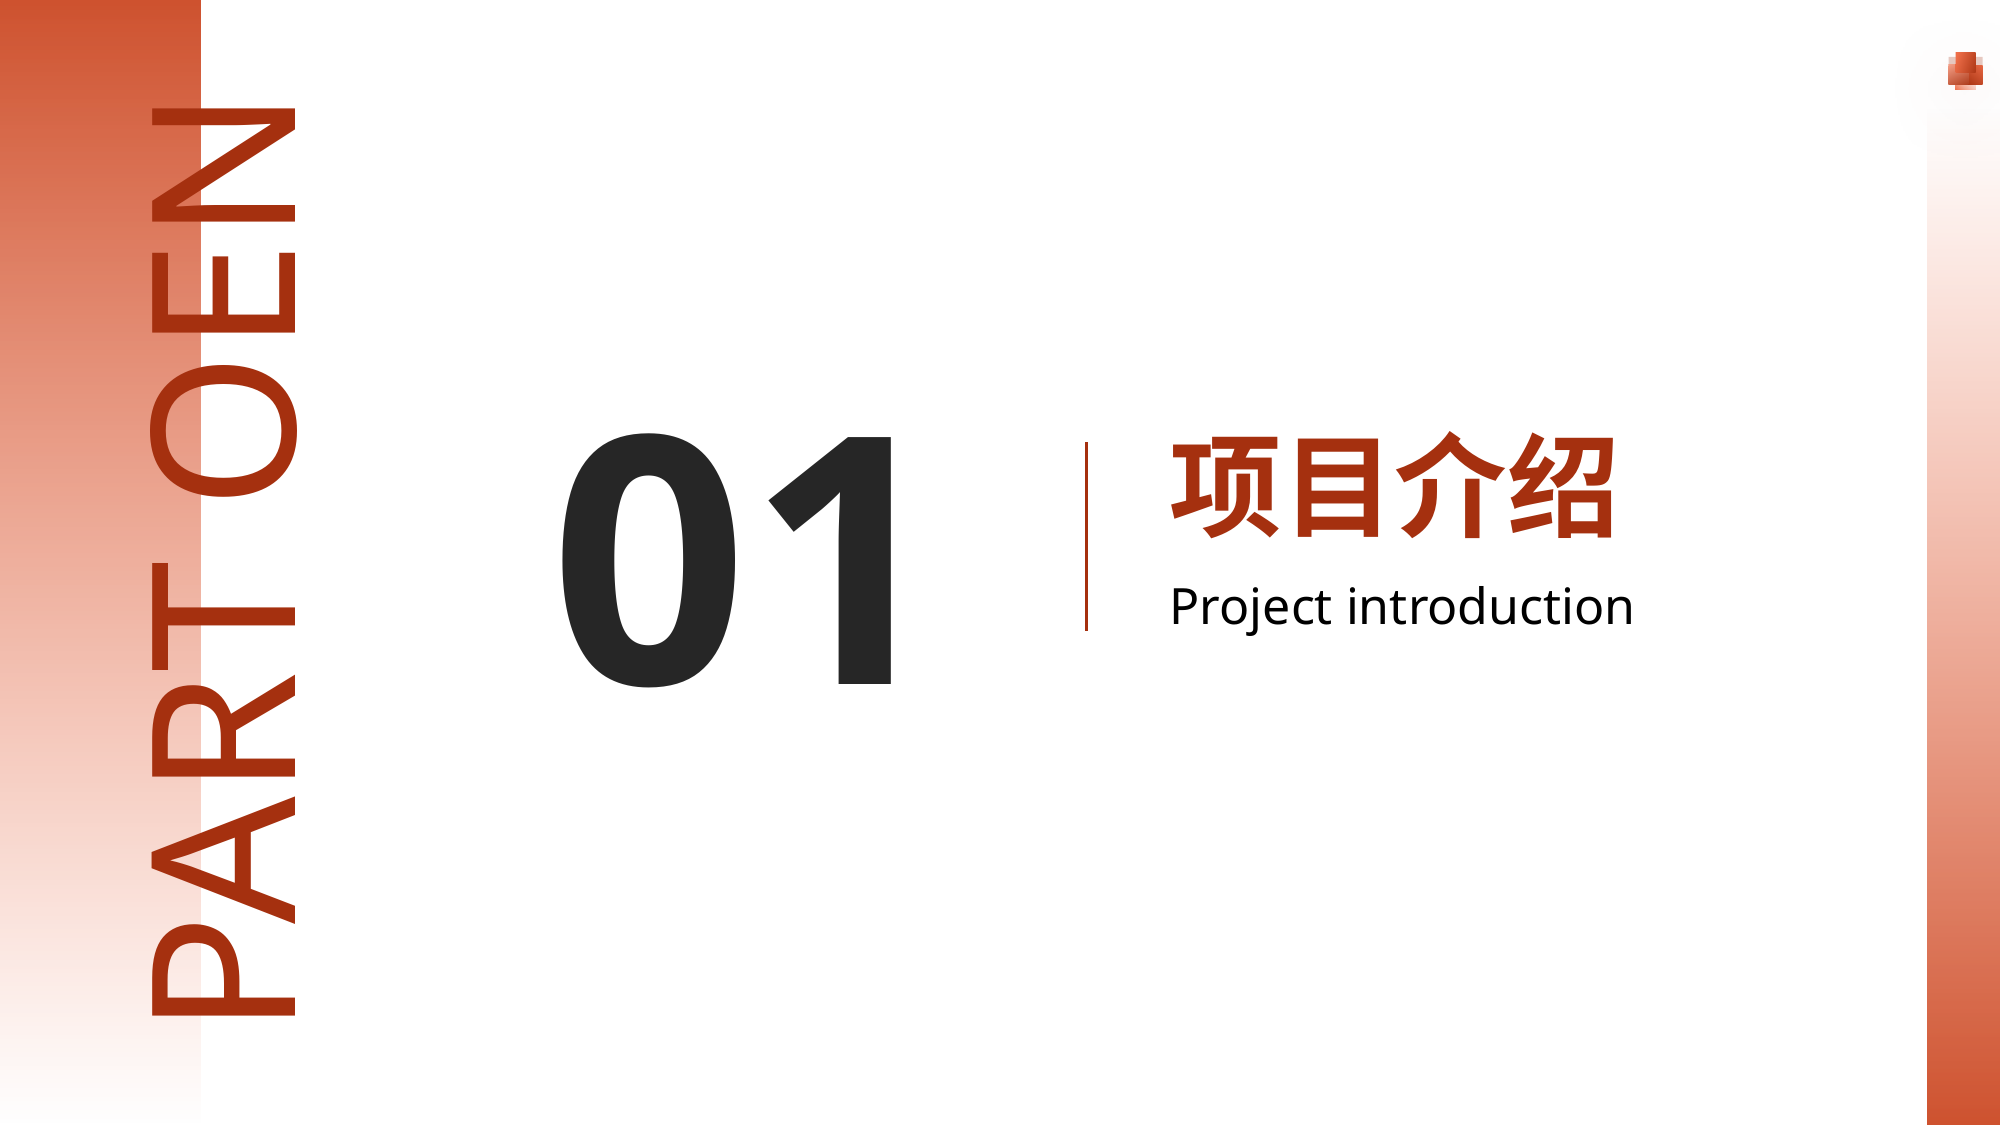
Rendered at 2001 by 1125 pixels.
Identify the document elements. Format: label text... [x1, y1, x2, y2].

list Project introduction [1154, 573, 1833, 632]
list 项目介绍 [1154, 438, 1740, 545]
list 01 [535, 378, 1032, 755]
list PART OEN [115, 28, 266, 1097]
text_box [1948, 52, 1983, 90]
